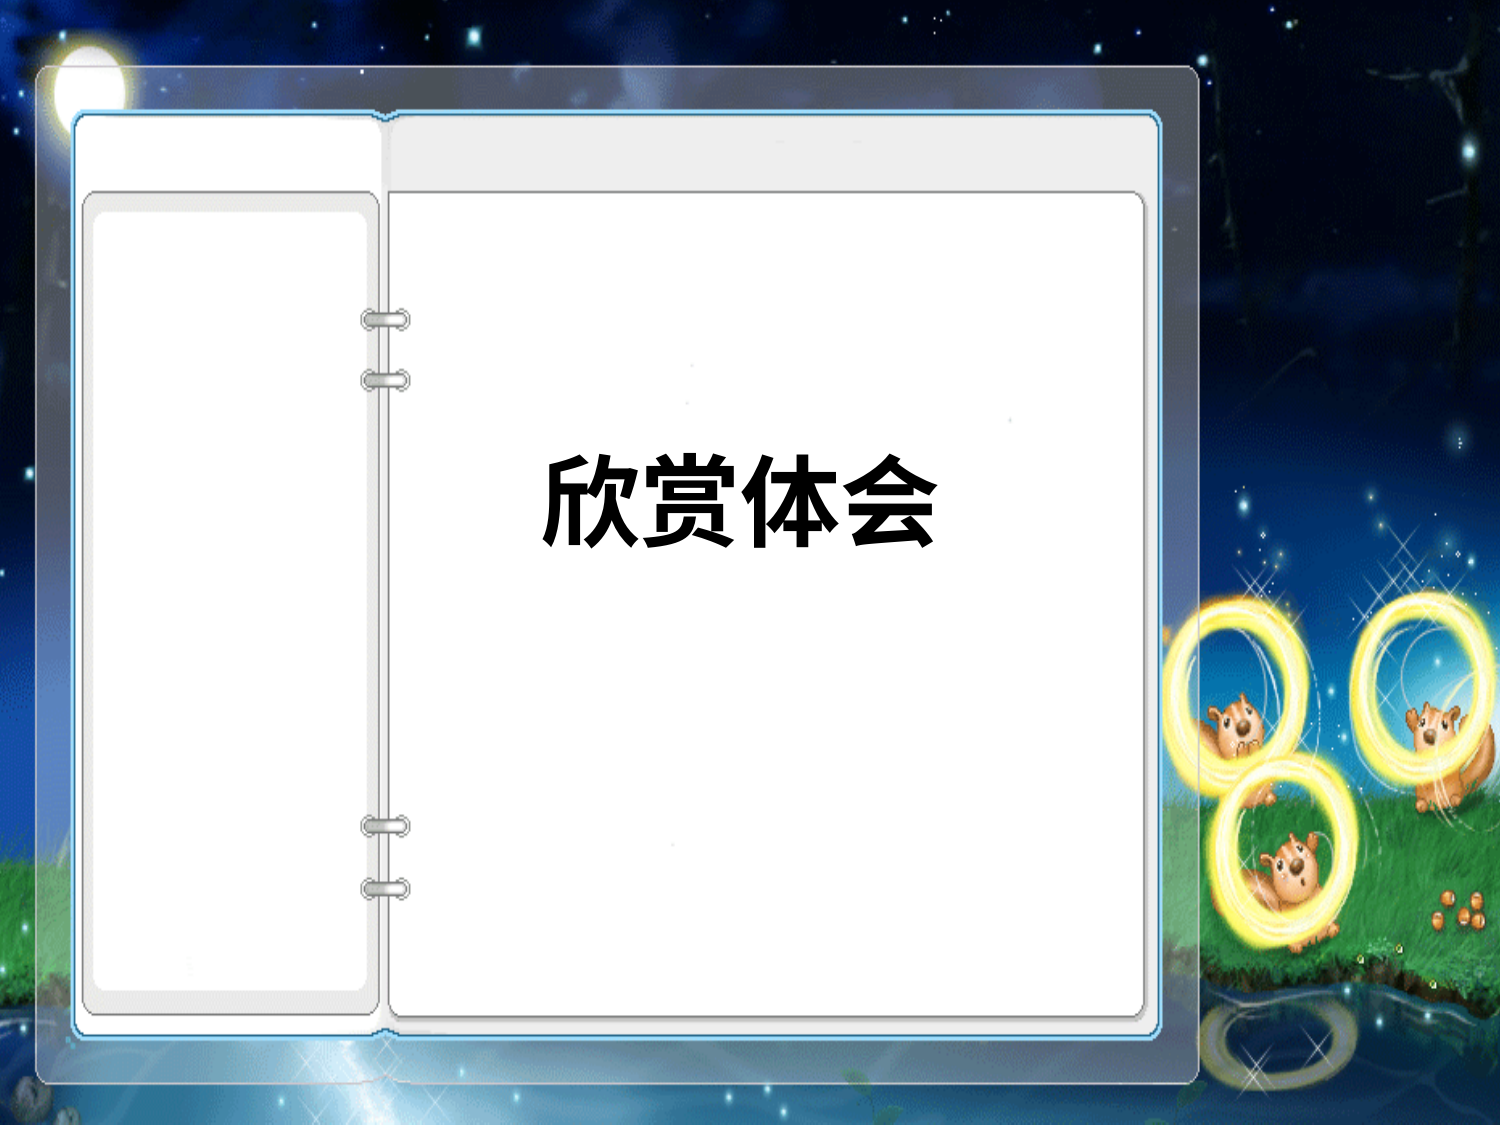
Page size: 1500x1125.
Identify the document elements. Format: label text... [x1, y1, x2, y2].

text_box 欣赏体会 [525, 432, 975, 568]
picture [0, 0, 1500, 1125]
